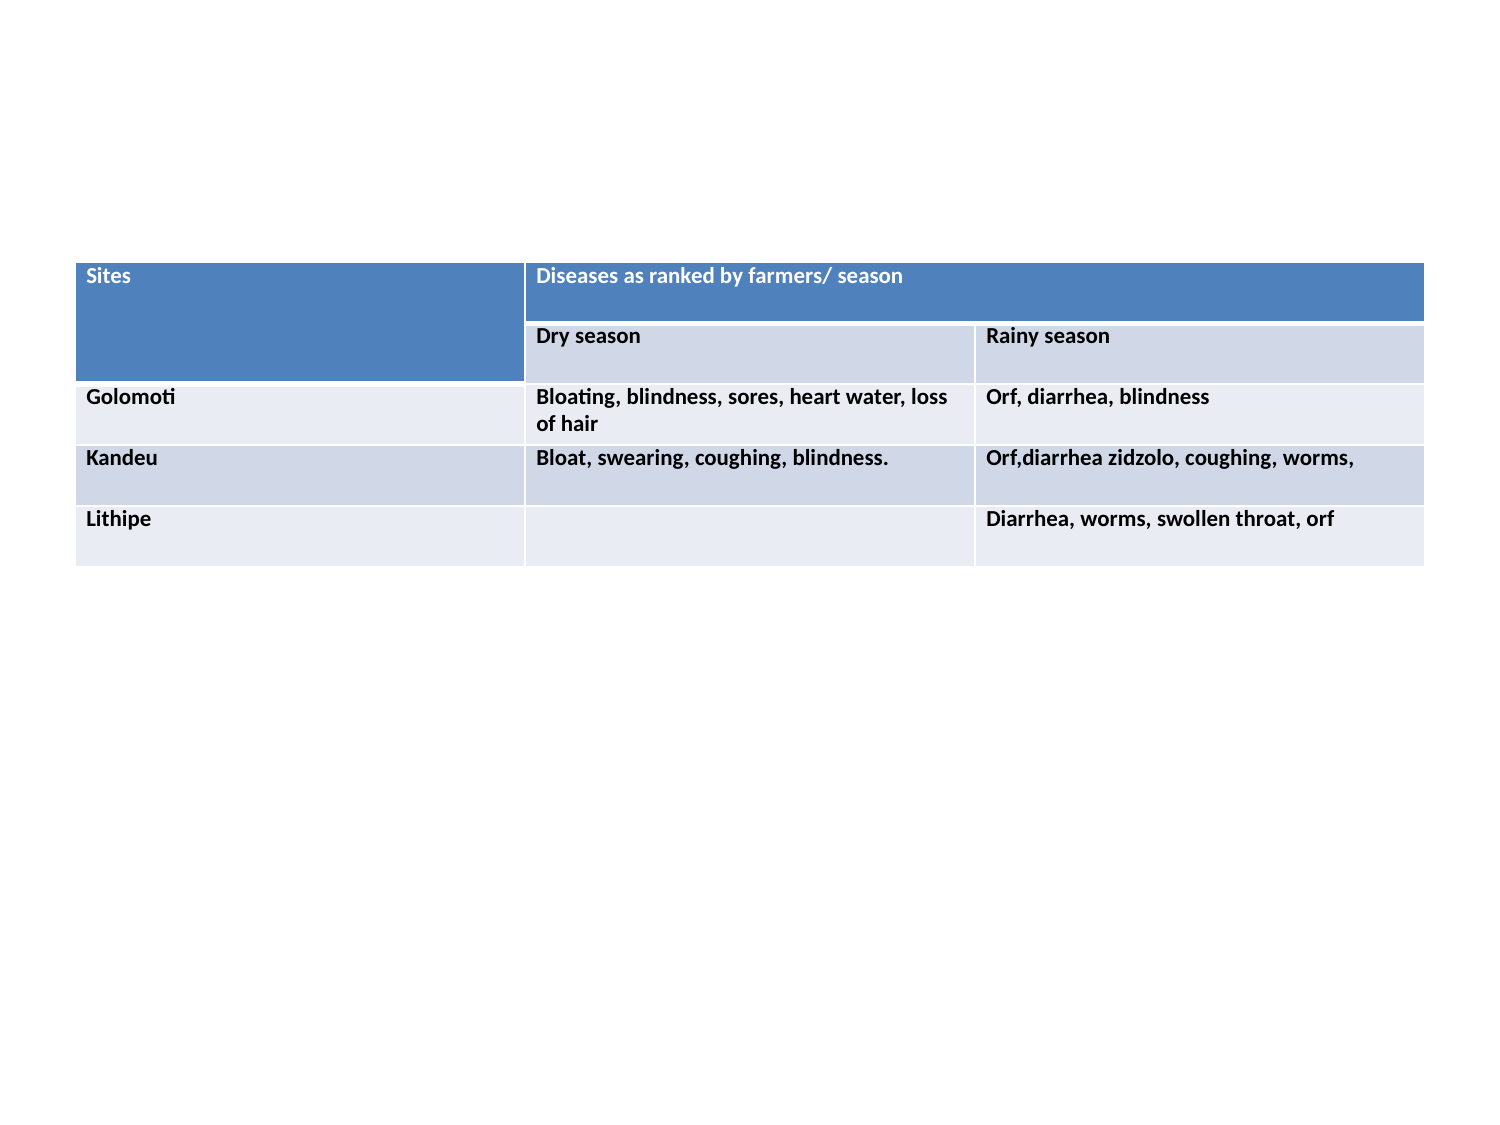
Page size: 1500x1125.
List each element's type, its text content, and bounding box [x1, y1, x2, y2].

table_cell Orf, diarrhea, blindness [976, 385, 1424, 444]
table_cell Rainy season [976, 326, 1424, 383]
table_cell [526, 507, 974, 566]
table_cell Lithipe [76, 507, 524, 566]
table_cell Kandeu [76, 446, 524, 505]
table_cell Bloating, blindness, sores, heart water, loss of hair [526, 385, 974, 444]
table_cell Diarrhea, worms, swollen throat, orf [976, 507, 1424, 566]
table_header Diseases as ranked by farmers/ season [526, 263, 1424, 321]
table_cell Bloat, swearing, coughing, blindness. [526, 446, 974, 505]
table_cell Orf,diarrhea zidzolo, coughing, worms, [976, 446, 1424, 505]
table_cell Golomoti [76, 387, 524, 444]
table_cell Dry season [526, 326, 974, 383]
table_header Sites [76, 263, 524, 381]
